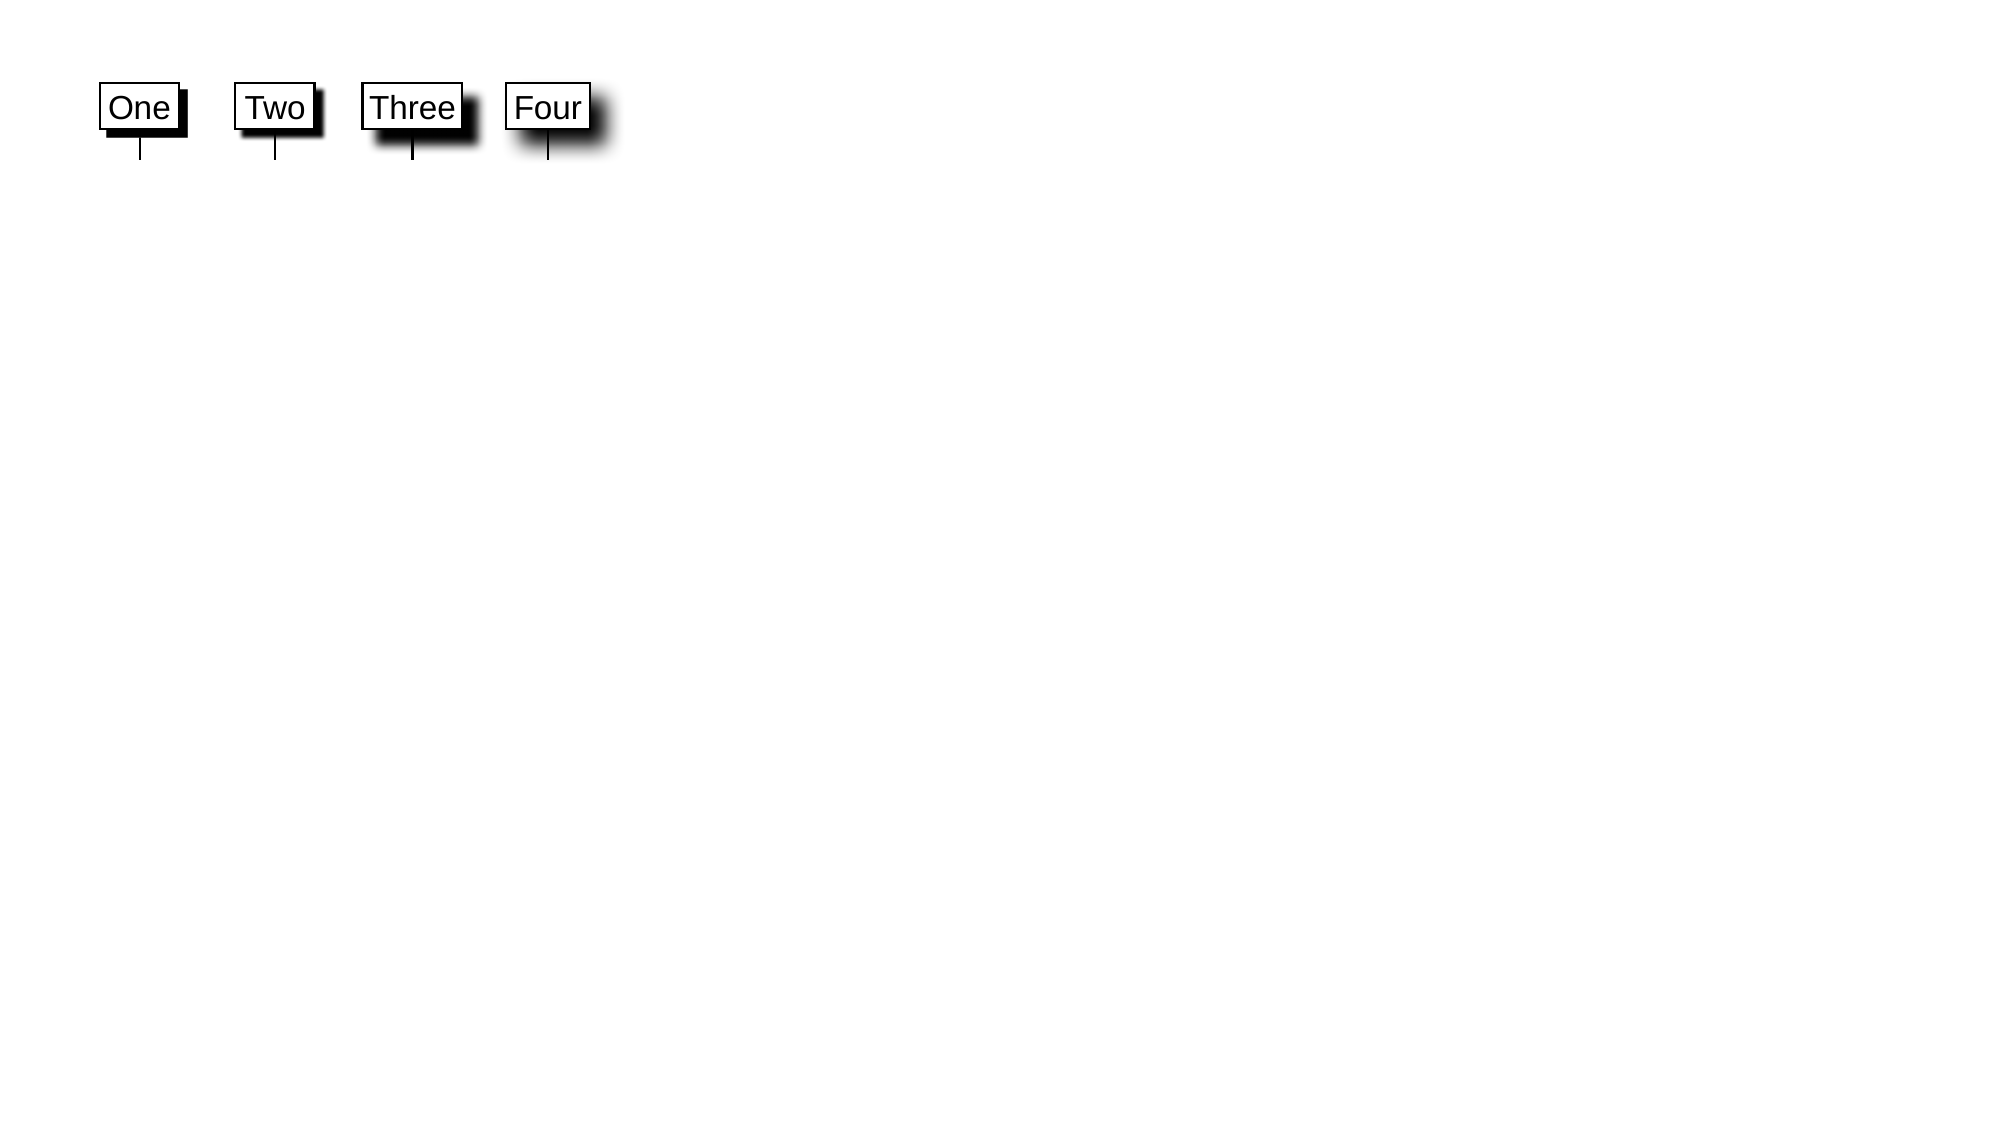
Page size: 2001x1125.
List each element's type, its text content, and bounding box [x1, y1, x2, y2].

text_box [74, 74, 617, 161]
text_box Three [362, 83, 463, 130]
text_box Two [235, 83, 315, 130]
text_box One [99, 83, 180, 130]
text_box Four [506, 83, 590, 130]
